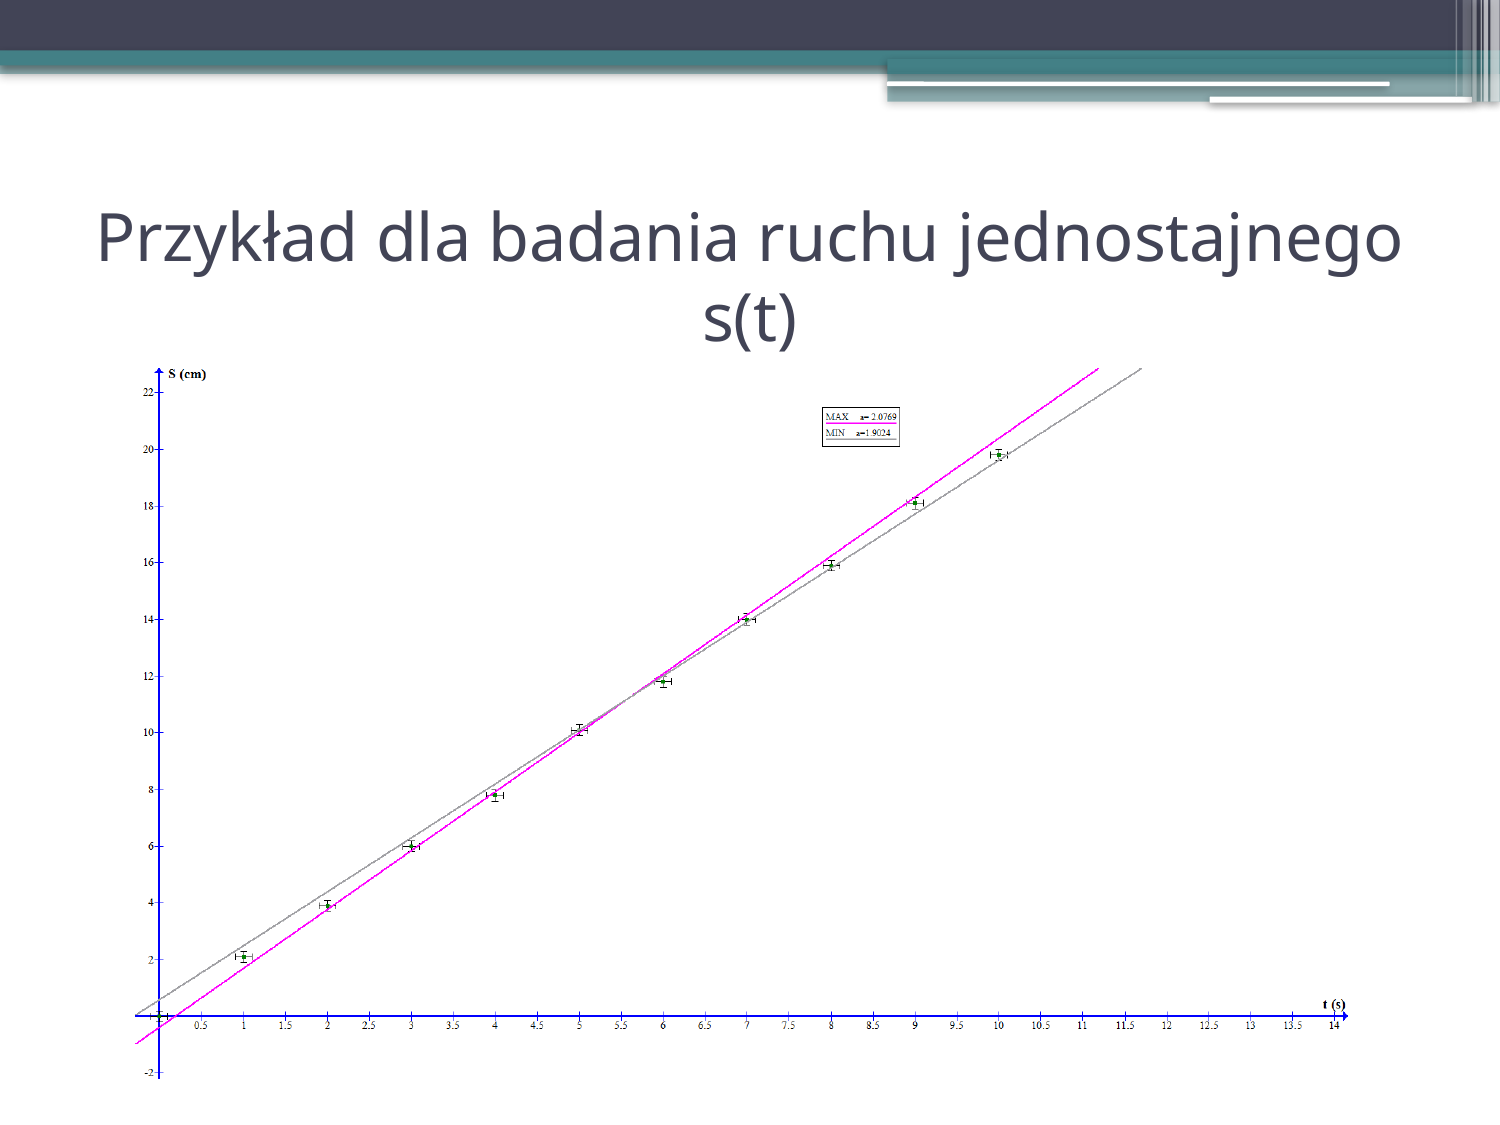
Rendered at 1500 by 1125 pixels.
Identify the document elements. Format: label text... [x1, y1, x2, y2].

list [134, 368, 1366, 1079]
title Przykład dla badania ruchu jednostajnego s(t) [75, 187, 1425, 363]
